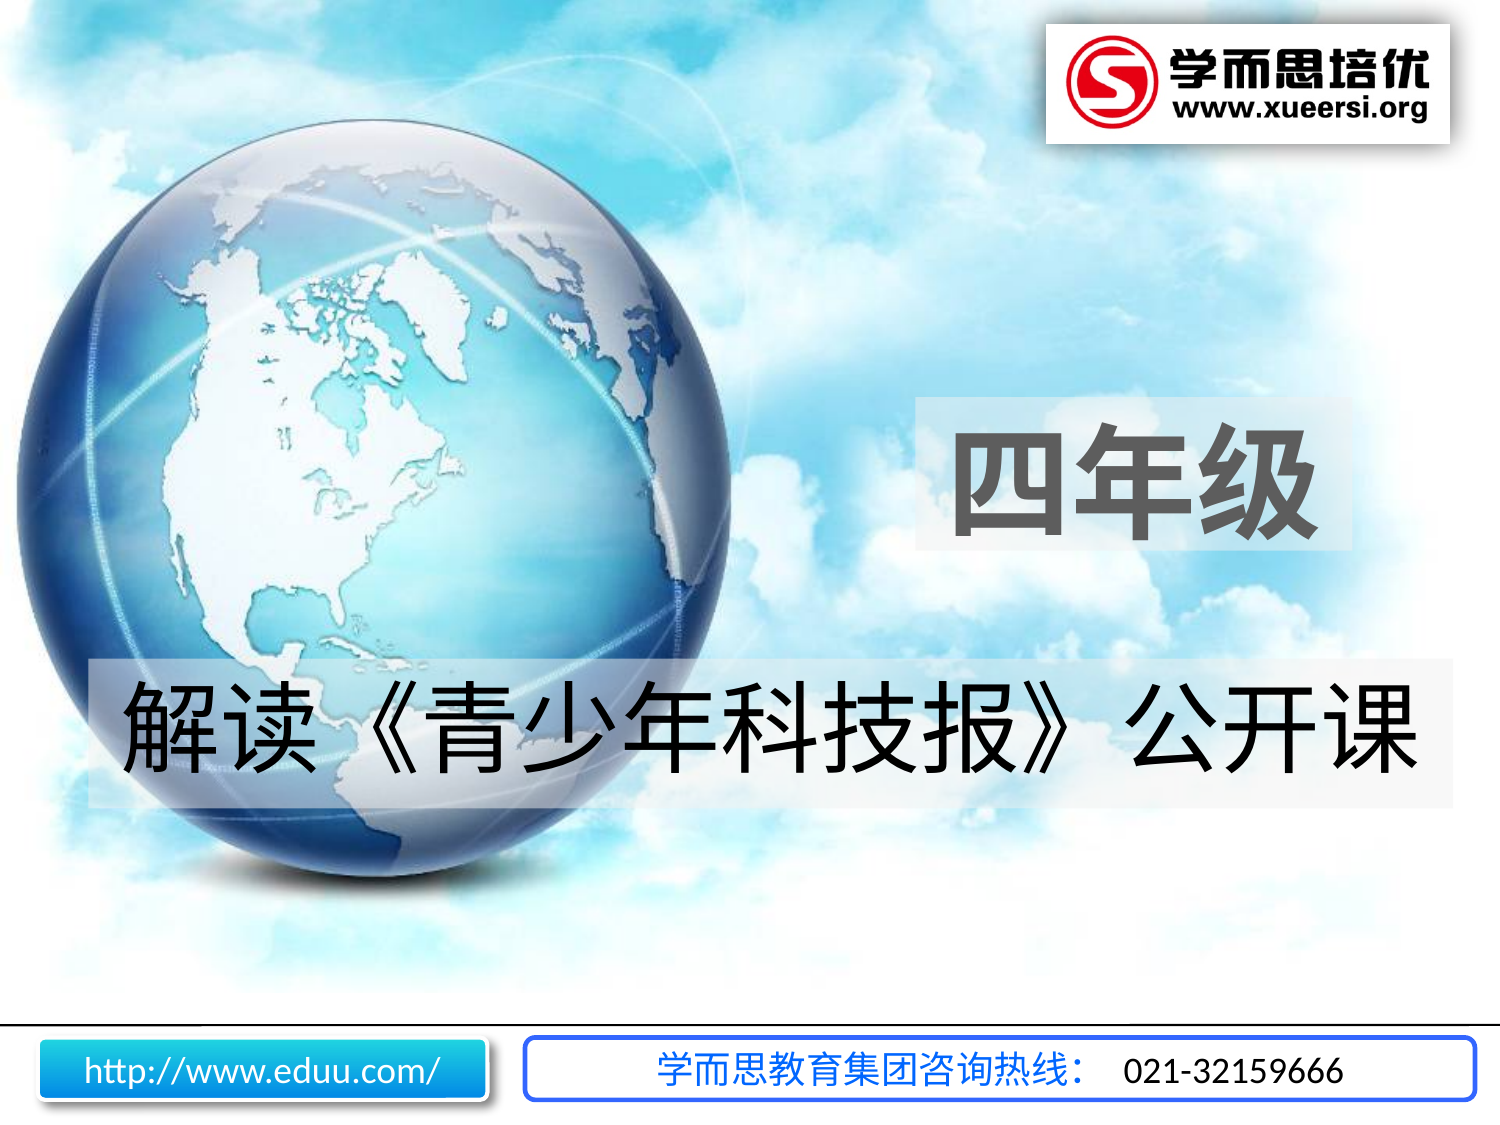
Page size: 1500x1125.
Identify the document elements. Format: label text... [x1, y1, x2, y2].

text_box 解读《青少年科技报》公开课 [88, 658, 1454, 809]
picture [0, 0, 1500, 993]
text_box 四年级 [915, 397, 1353, 551]
